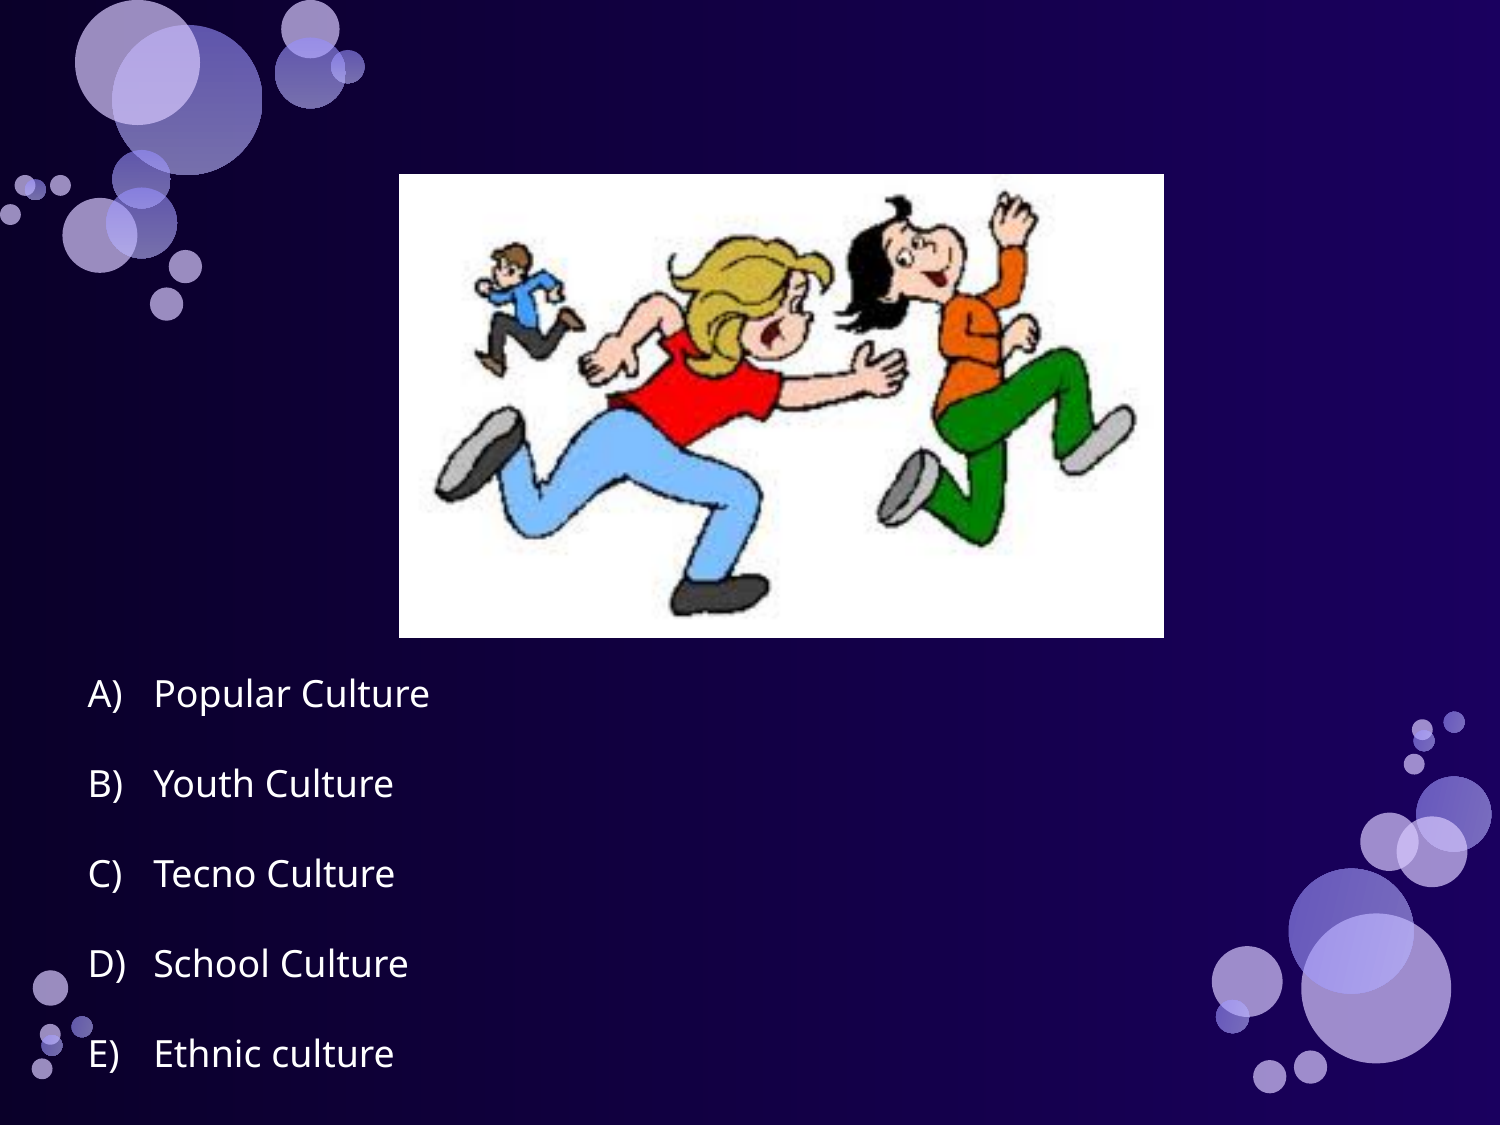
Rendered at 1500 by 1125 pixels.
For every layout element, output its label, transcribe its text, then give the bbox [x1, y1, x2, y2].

text_box Popular Culture Youth Culture Tecno Culture School Culture Ethnic culture [72, 662, 456, 1125]
picture [398, 173, 1165, 639]
